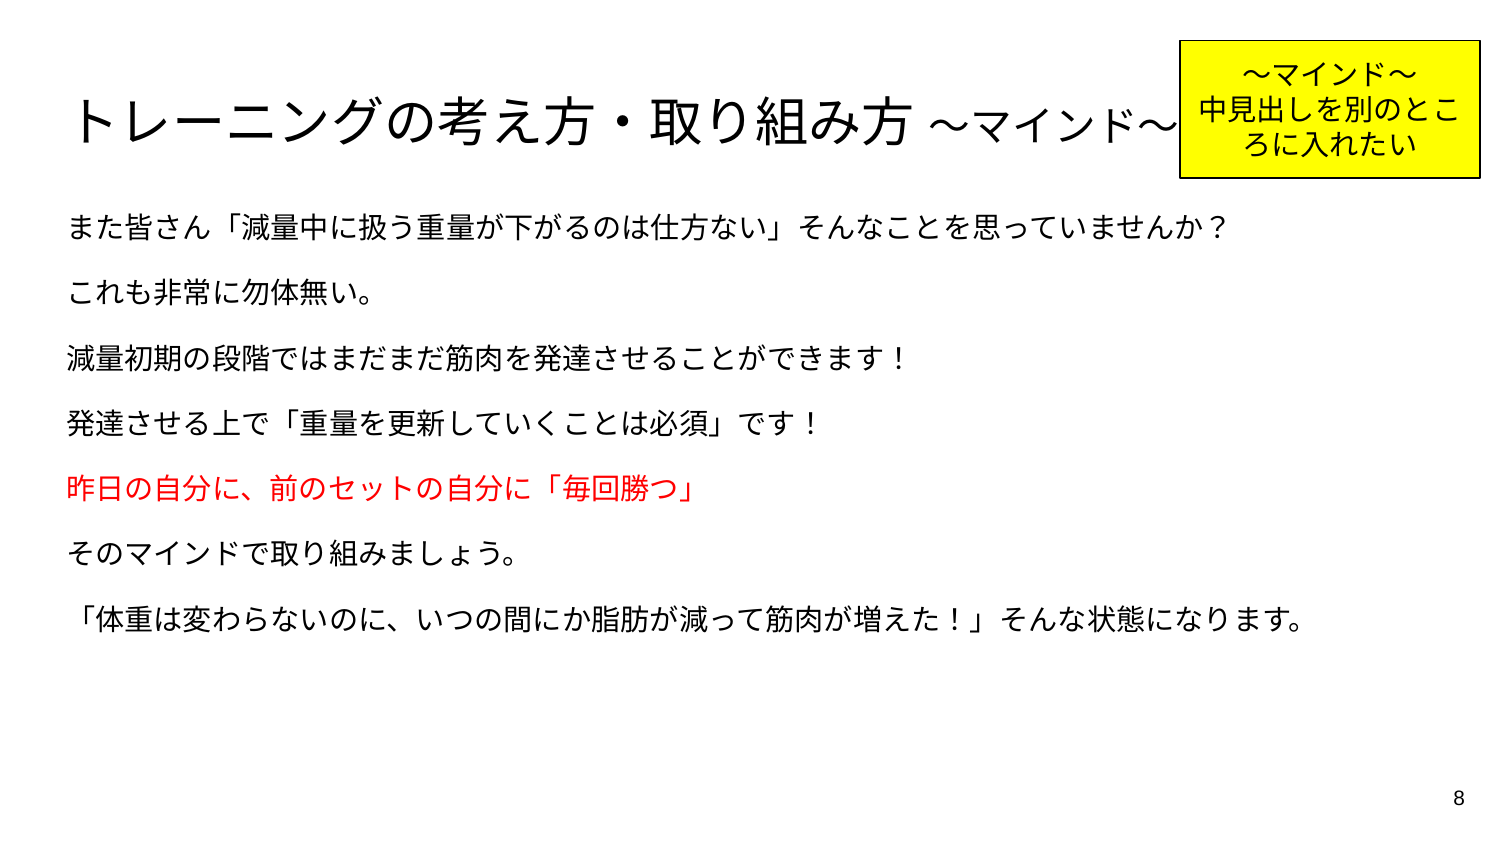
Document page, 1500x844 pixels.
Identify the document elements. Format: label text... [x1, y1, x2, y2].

list また皆さん「減量中に扱う重量が下がるのは仕方ない」そんなことを思っていませんか？ これも非常に勿体無い。 減量初期の段階ではまだまだ筋肉を発達させることができます！ 発達させる上で「重量を更新していくことは必須」です！ 昨日の自分に、前のセットの自分に「毎回勝つ」 そのマインドで取り組みましょう。 「体重は変わらないのに、いつの間にか脂肪が減って筋肉が増えた！」そんな状態になります。 [51, 189, 1449, 750]
text_box 〜マインド〜 中見出しを別のところに入れたい [1179, 40, 1480, 178]
slide_number 8 [1389, 764, 1480, 830]
title トレーニングの考え方・取り組み方 〜マインド〜 [51, 72, 1179, 167]
